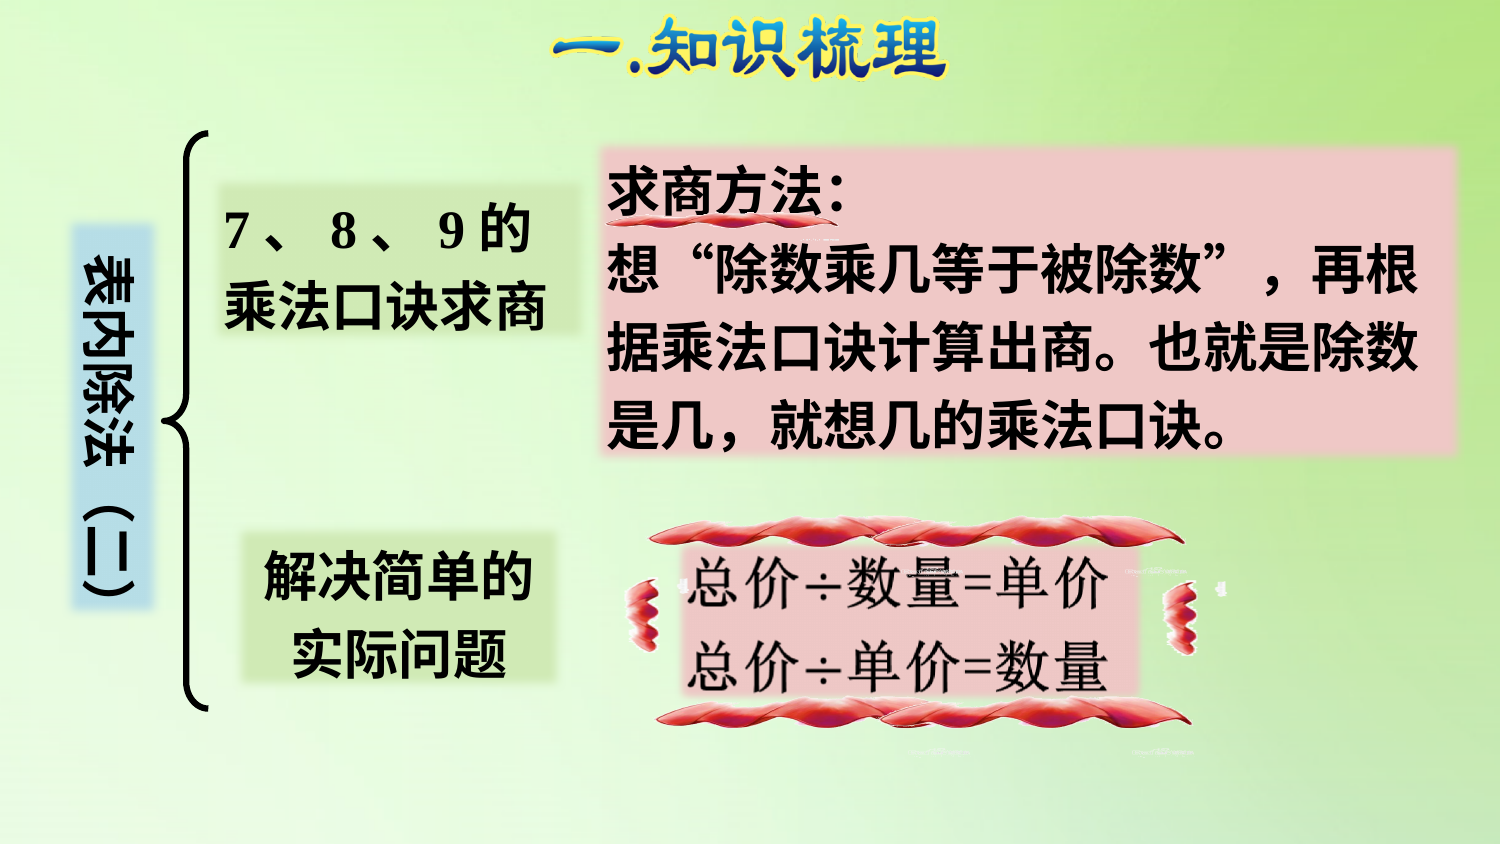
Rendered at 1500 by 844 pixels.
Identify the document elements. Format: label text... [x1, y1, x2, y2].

text_box [163, 133, 209, 709]
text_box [633, 499, 1213, 761]
text_box 7、8、9的乘法口诀求商 [226, 191, 574, 328]
picture [0, 0, 1500, 844]
text_box 求商方法： 想“除数乘几等于被除数”，再根据乘法口诀计算出商。也就是除数是几，就想几的乘法口诀。 [608, 154, 1451, 449]
text_box 解决简单的实际问题 [249, 539, 549, 675]
text_box 表内除法（二） [80, 231, 146, 602]
